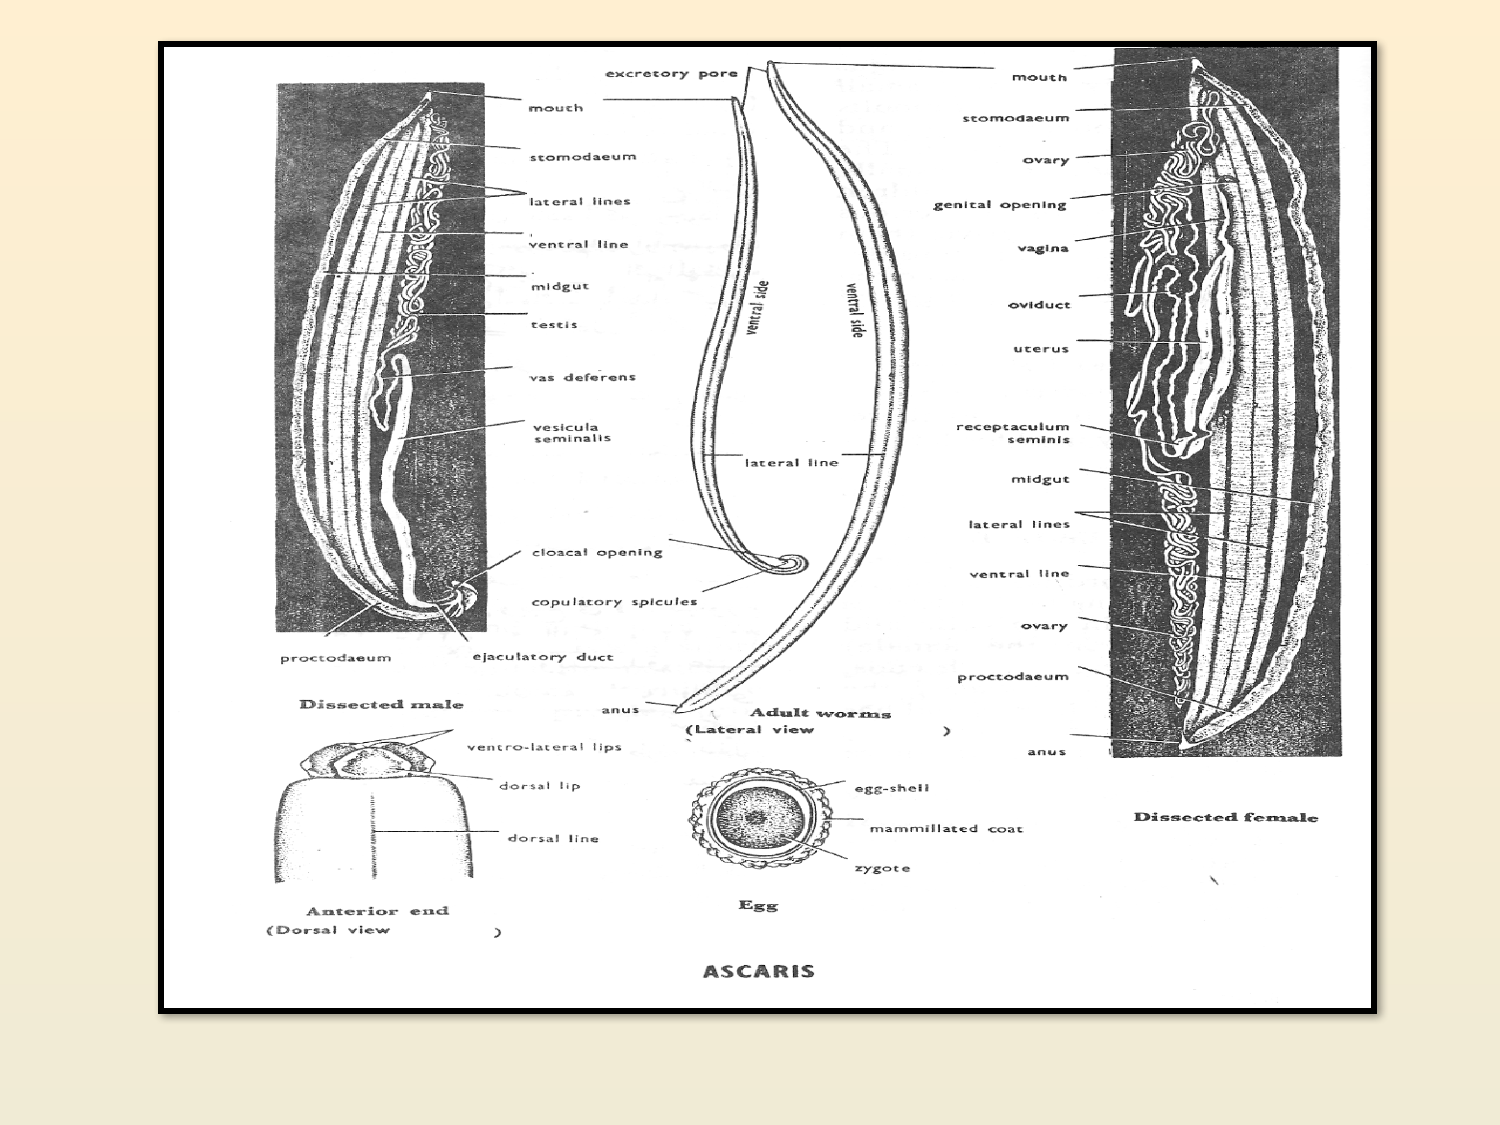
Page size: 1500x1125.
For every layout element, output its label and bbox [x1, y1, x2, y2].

picture [163, 46, 1372, 1008]
